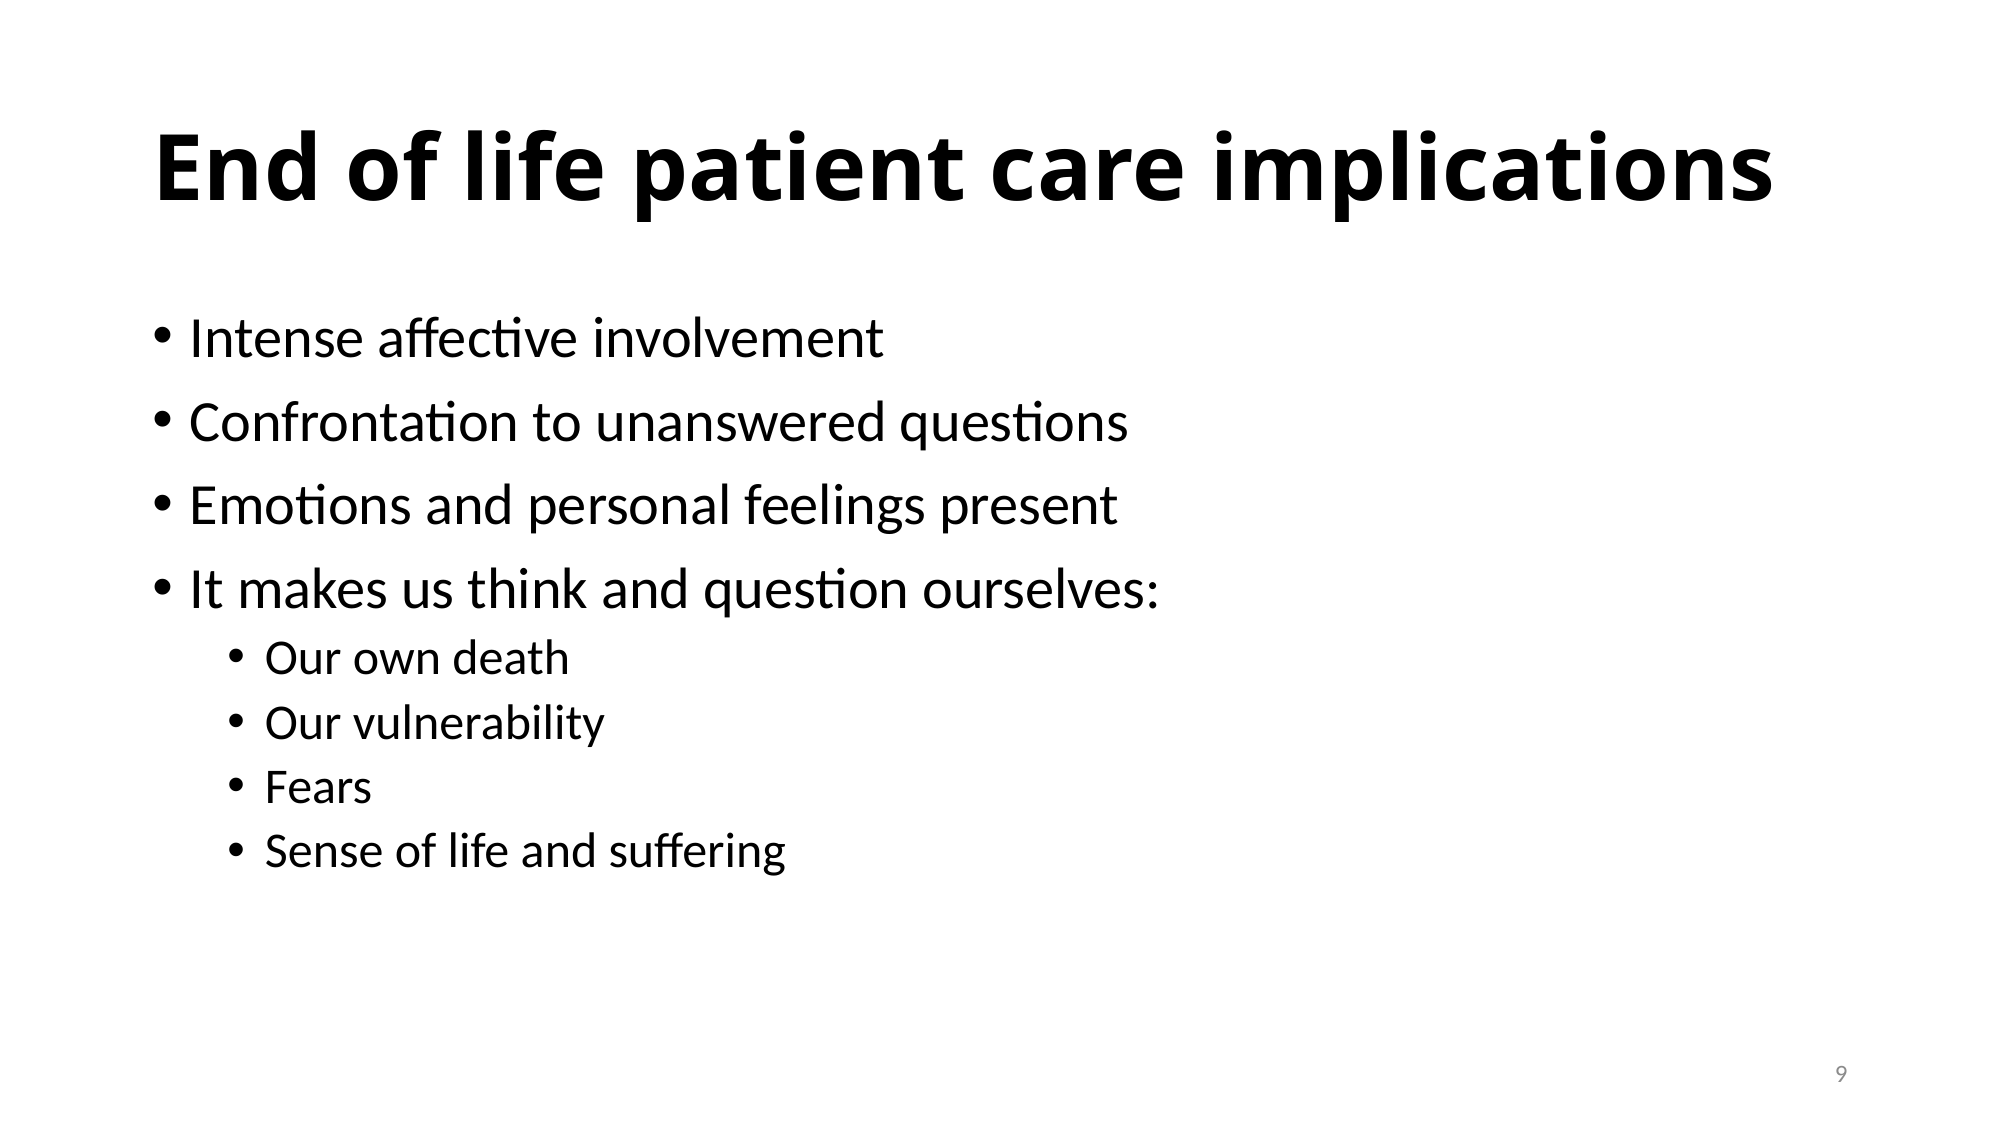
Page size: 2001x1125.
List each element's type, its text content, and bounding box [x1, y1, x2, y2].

title End of life patient care implications [137, 61, 1863, 280]
slide_number 9 [1412, 1042, 1863, 1103]
list Intense affective involvement Confrontation to unanswered questions Emotions and personal feelings present It makes us think and question ourselves: Our own death Our vulnerability Fears Sense of life and suffering [137, 299, 1863, 1014]
